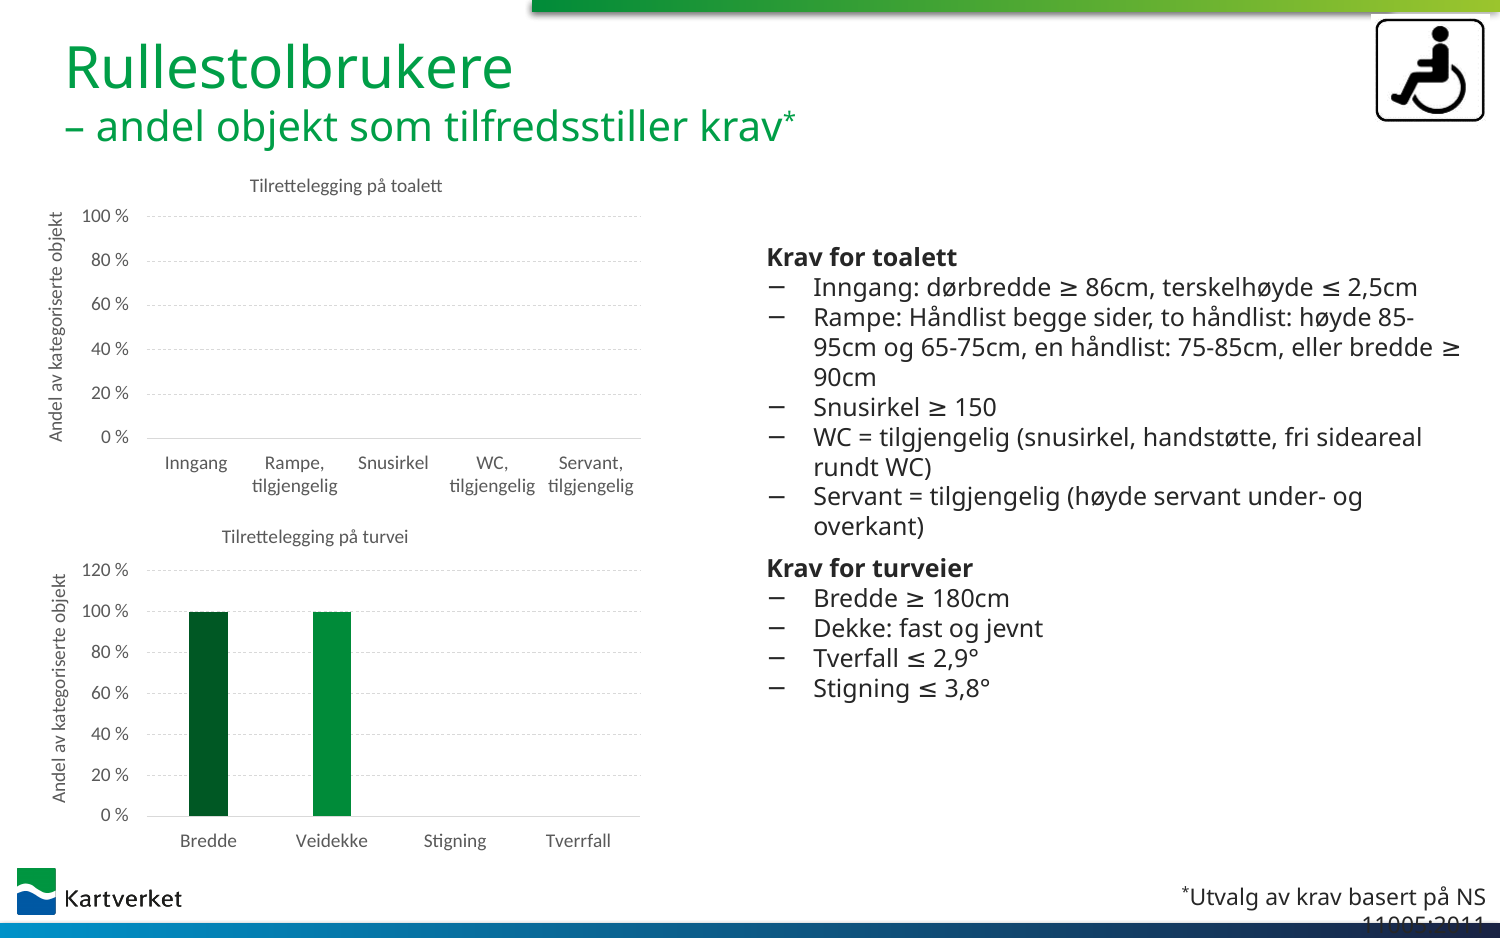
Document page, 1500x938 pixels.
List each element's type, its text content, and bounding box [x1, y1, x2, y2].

picture [1371, 13, 1491, 127]
picture [41, 520, 652, 859]
text_box *Utvalg av krav basert på NS 11005:2011 [1068, 873, 1500, 938]
text_box Krav for turveier Bredde ≥ 180cm Dekke: fast og jevnt Tverfall ≤ 2,9° Stigning ≤ 3,8° [751, 545, 1483, 710]
picture [41, 166, 652, 505]
text_box Krav for toalett Inngang: dørbredde ≥ 86cm, terskelhøyde ≤ 2,5cm Rampe: Håndlist begge sider, to håndlist: høyde 85-95cm og 65-75cm, en håndlist: 75-85cm, eller bredde ≥ 90cm Snusirkel ≥ 150 WC = tilgjengelig (snusirkel, handstøtte, fri sideareal rundt WC) Servant = tilgjengelig (høyde servant under- og overkant) [751, 234, 1483, 545]
text_box Rullestolbrukere – andel objekt som tilfredsstiller krav* [49, 14, 1431, 158]
